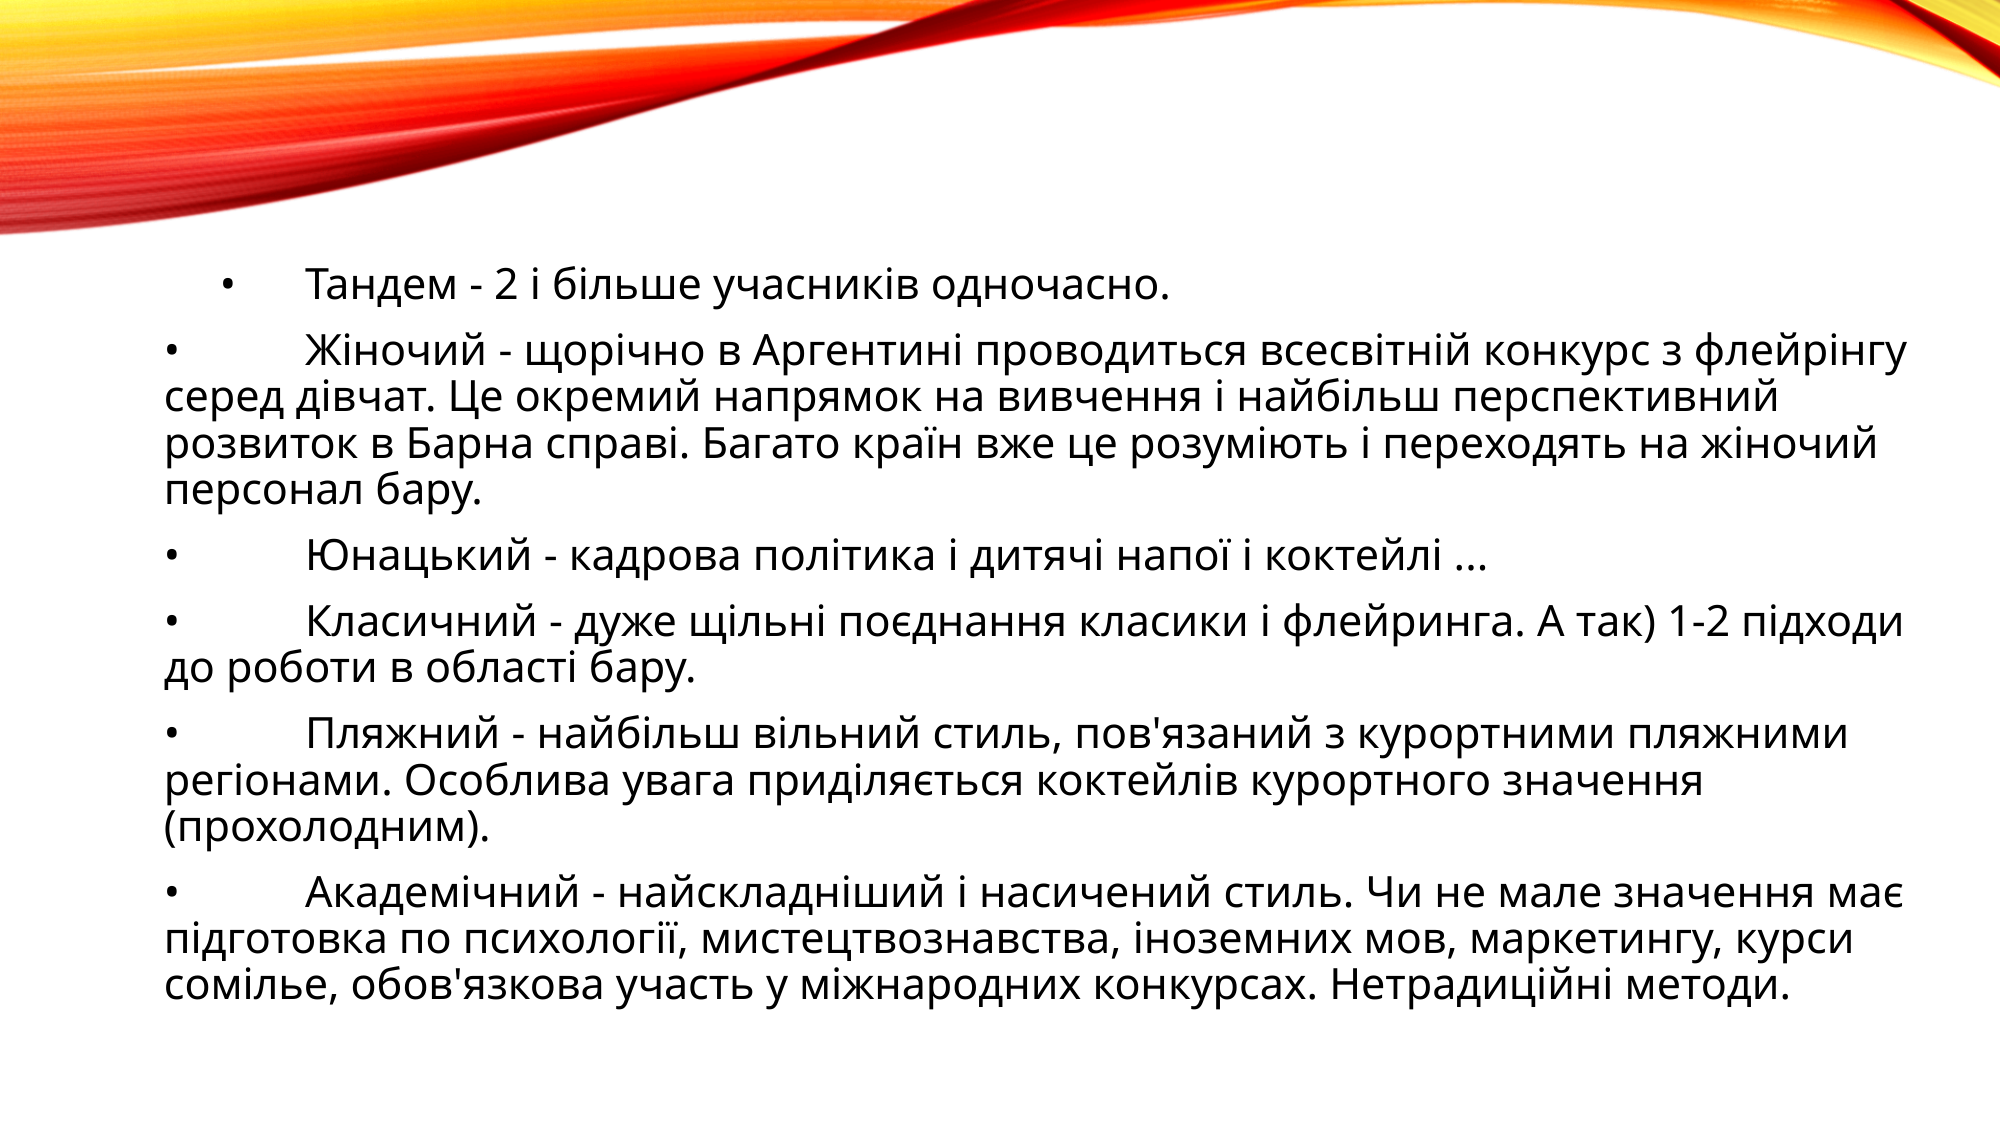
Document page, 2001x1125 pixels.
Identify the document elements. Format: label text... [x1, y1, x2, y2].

picture [0, 0, 2000, 237]
list • Тандем - 2 і більше учасників одночасно. • Жіночий - щорічно в Аргентині проводиться всесвітній конкурс з флейрінгу серед дівчат. Це окремий напрямок на вивчення і найбільш перспективний розвиток в Барна справі. Багато країн вже це розуміють і переходять на жіночий персонал бару. • Юнацький - кадрова політика і дитячі напої і коктейлі ... • Класичний - дуже щільні поєднання класики і флейринга. А так) 1-2 підходи до роботи в області бару. • Пляжний - найбільш вільний стиль, пов'язаний з курортними пляжними регіонами. Особлива увага приділяється коктейлів курортного значення (прохолодним). • Академічний - найскладніший і насичений стиль. Чи не мале значення має підготовка по психології, мистецтвознавства, іноземних мов, маркетингу, курси сомілье, обов'язкова участь у міжнародних конкурсах. Нетрадиційні методи. [148, 254, 1924, 1063]
